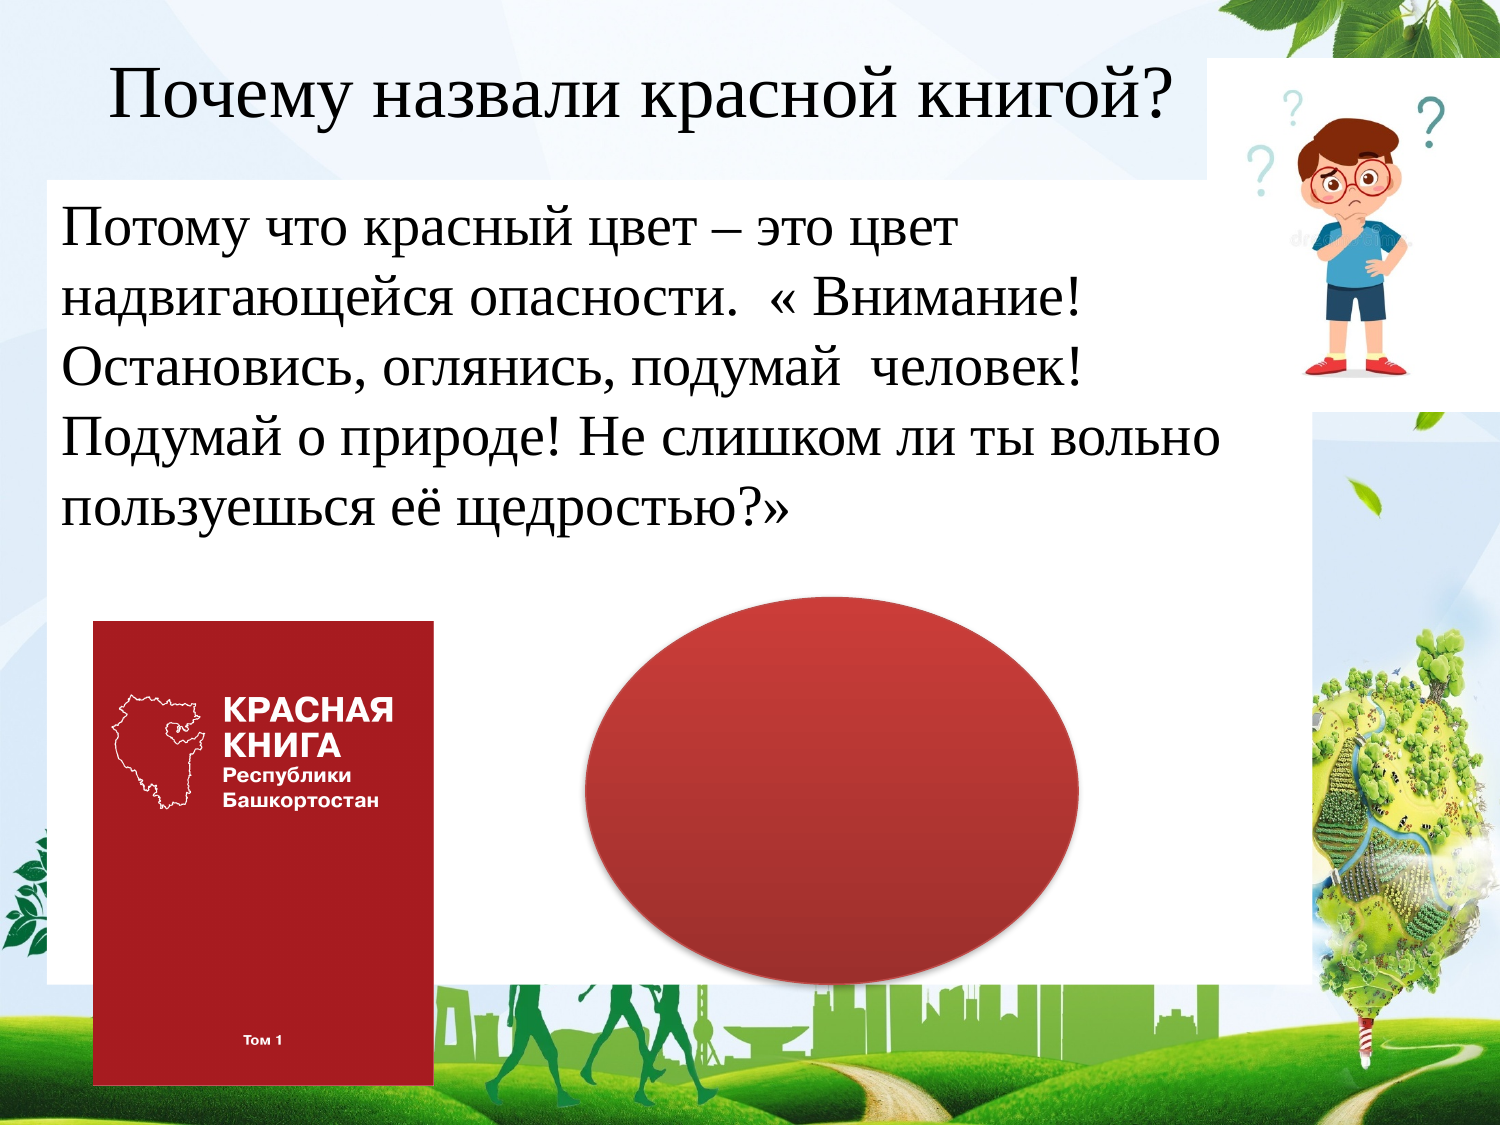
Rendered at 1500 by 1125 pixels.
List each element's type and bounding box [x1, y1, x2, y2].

picture [0, 0, 1500, 1125]
list [93, 620, 434, 1087]
